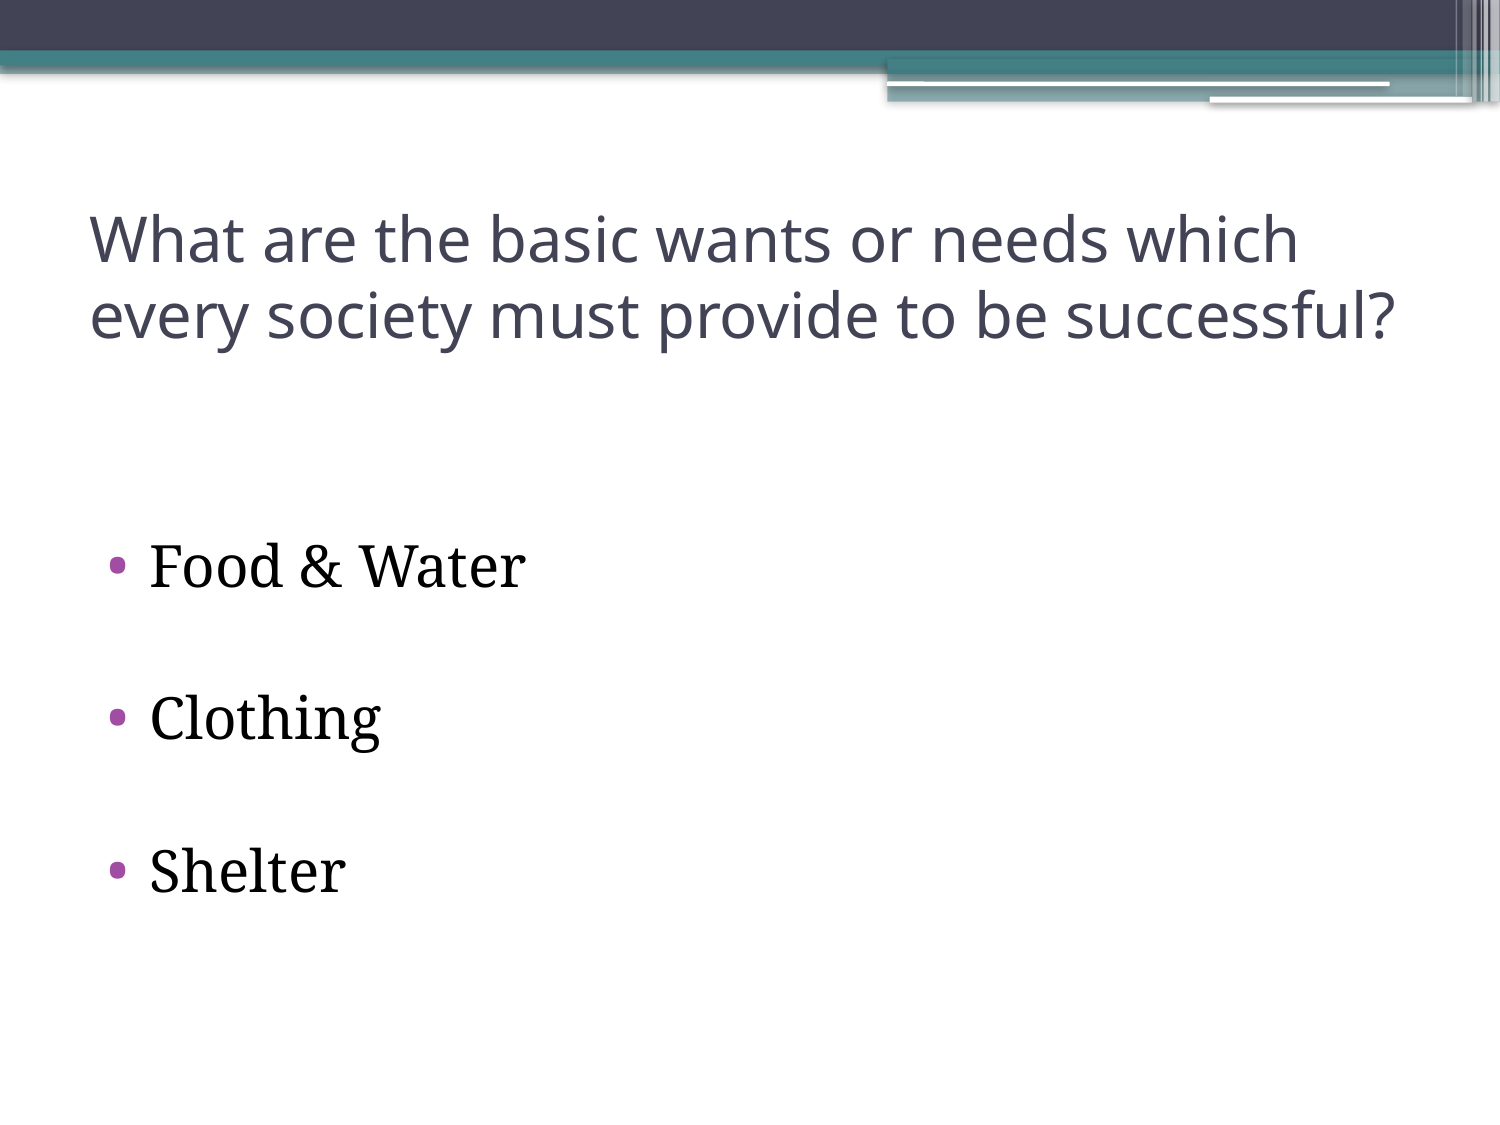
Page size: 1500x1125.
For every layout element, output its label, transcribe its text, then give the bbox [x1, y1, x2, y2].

title What are the basic wants or needs which every society must provide to be successful? [75, 187, 1425, 363]
list Food & Water Clothing Shelter [75, 368, 1425, 1079]
